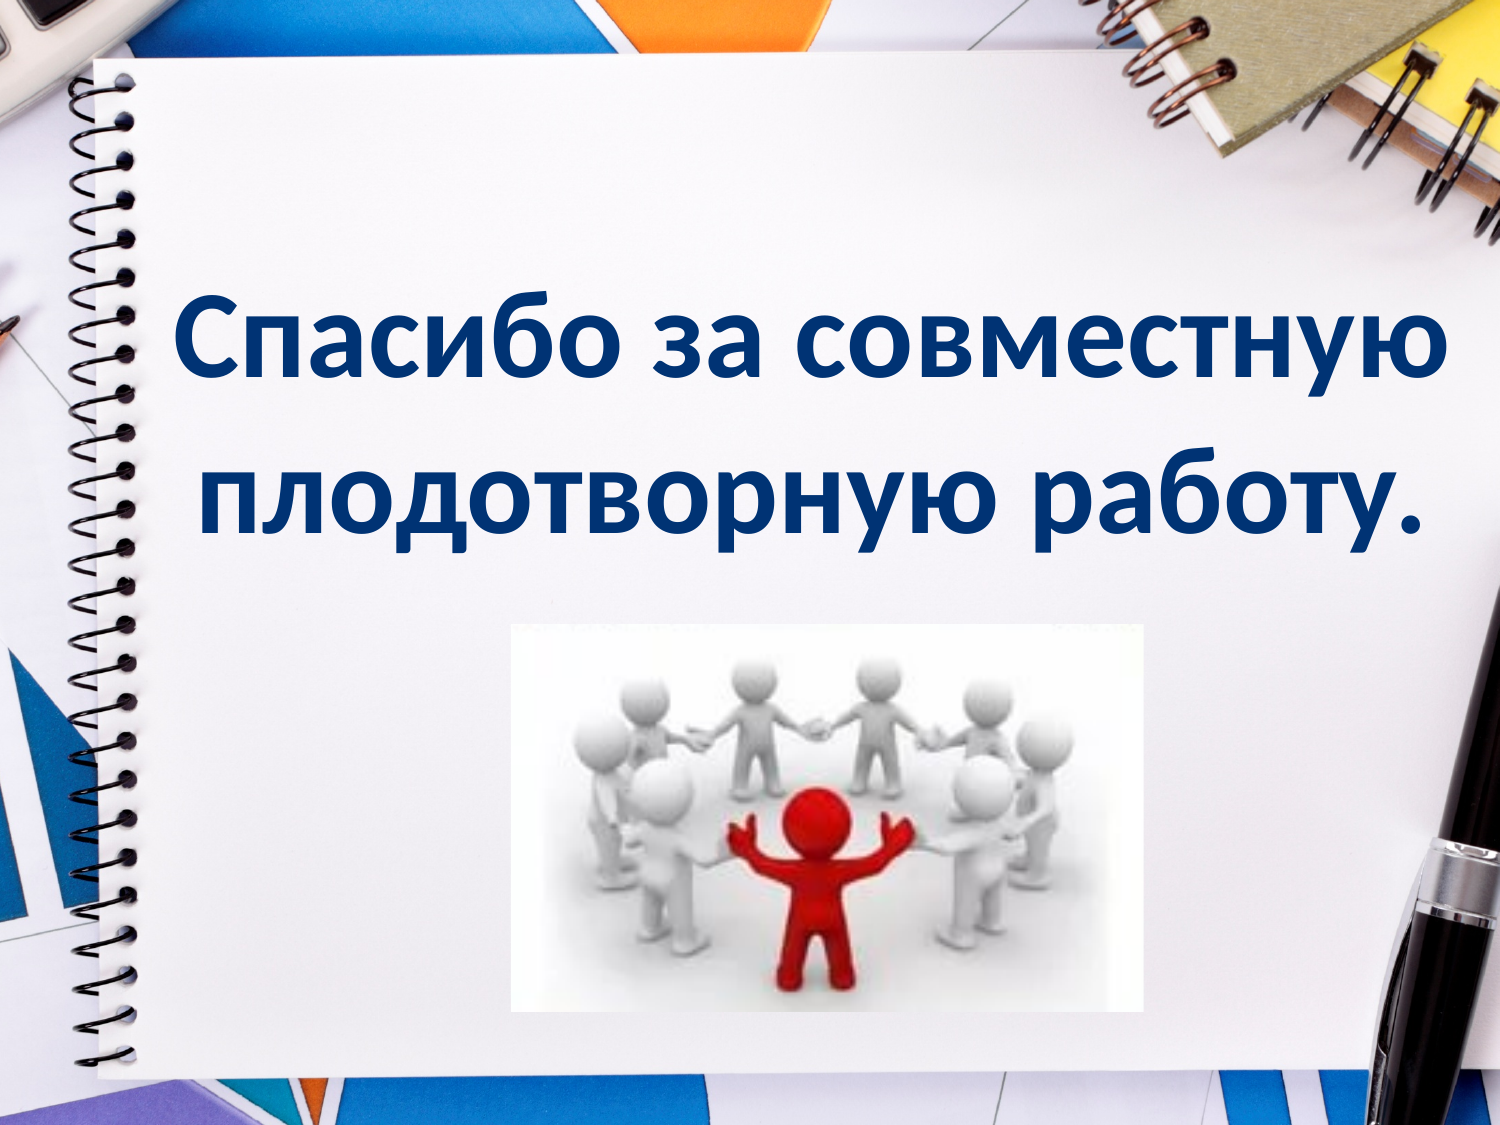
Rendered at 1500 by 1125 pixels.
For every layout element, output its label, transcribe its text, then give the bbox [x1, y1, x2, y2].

picture [0, 0, 1500, 1125]
list Спасибо за совместную плодотворную работу. [150, 262, 1500, 504]
